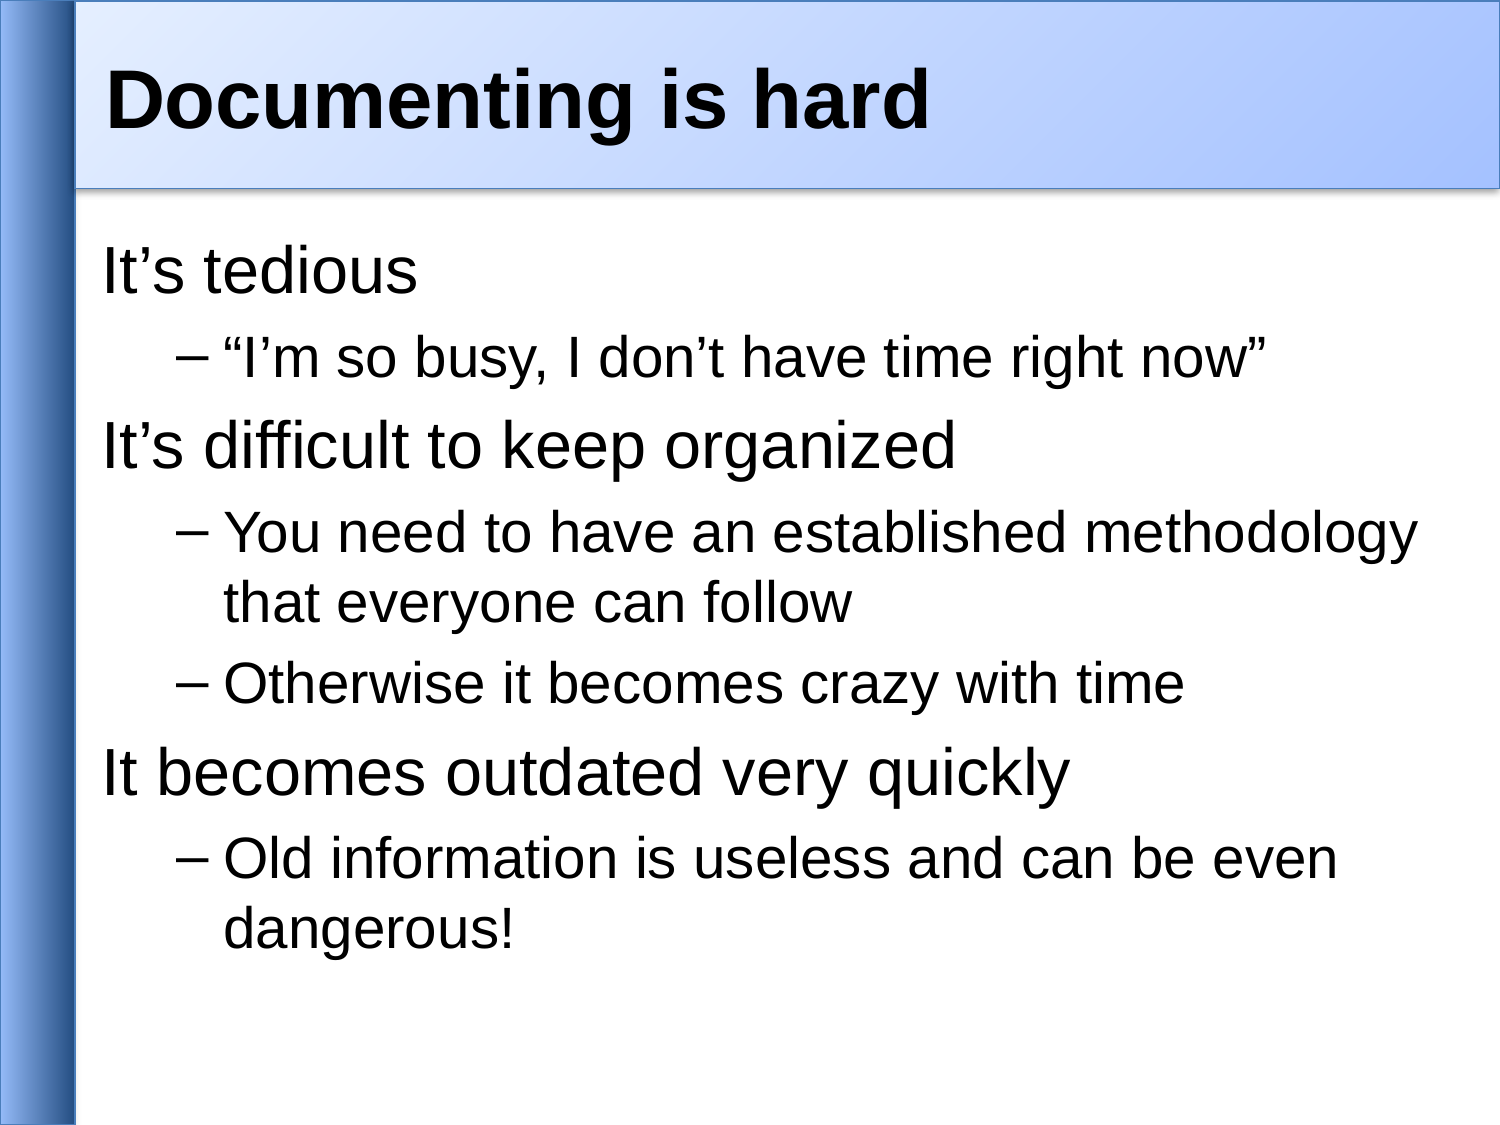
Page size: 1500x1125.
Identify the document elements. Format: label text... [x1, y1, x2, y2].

list It’s tedious “I’m so busy, I don’t have time right now” It’s difficult to keep organized You need to have an established methodology that everyone can follow Otherwise it becomes crazy with time It becomes outdated very quickly Old information is useless and can be even dangerous! [86, 219, 1470, 1116]
title Documenting is hard [74, 0, 1500, 189]
